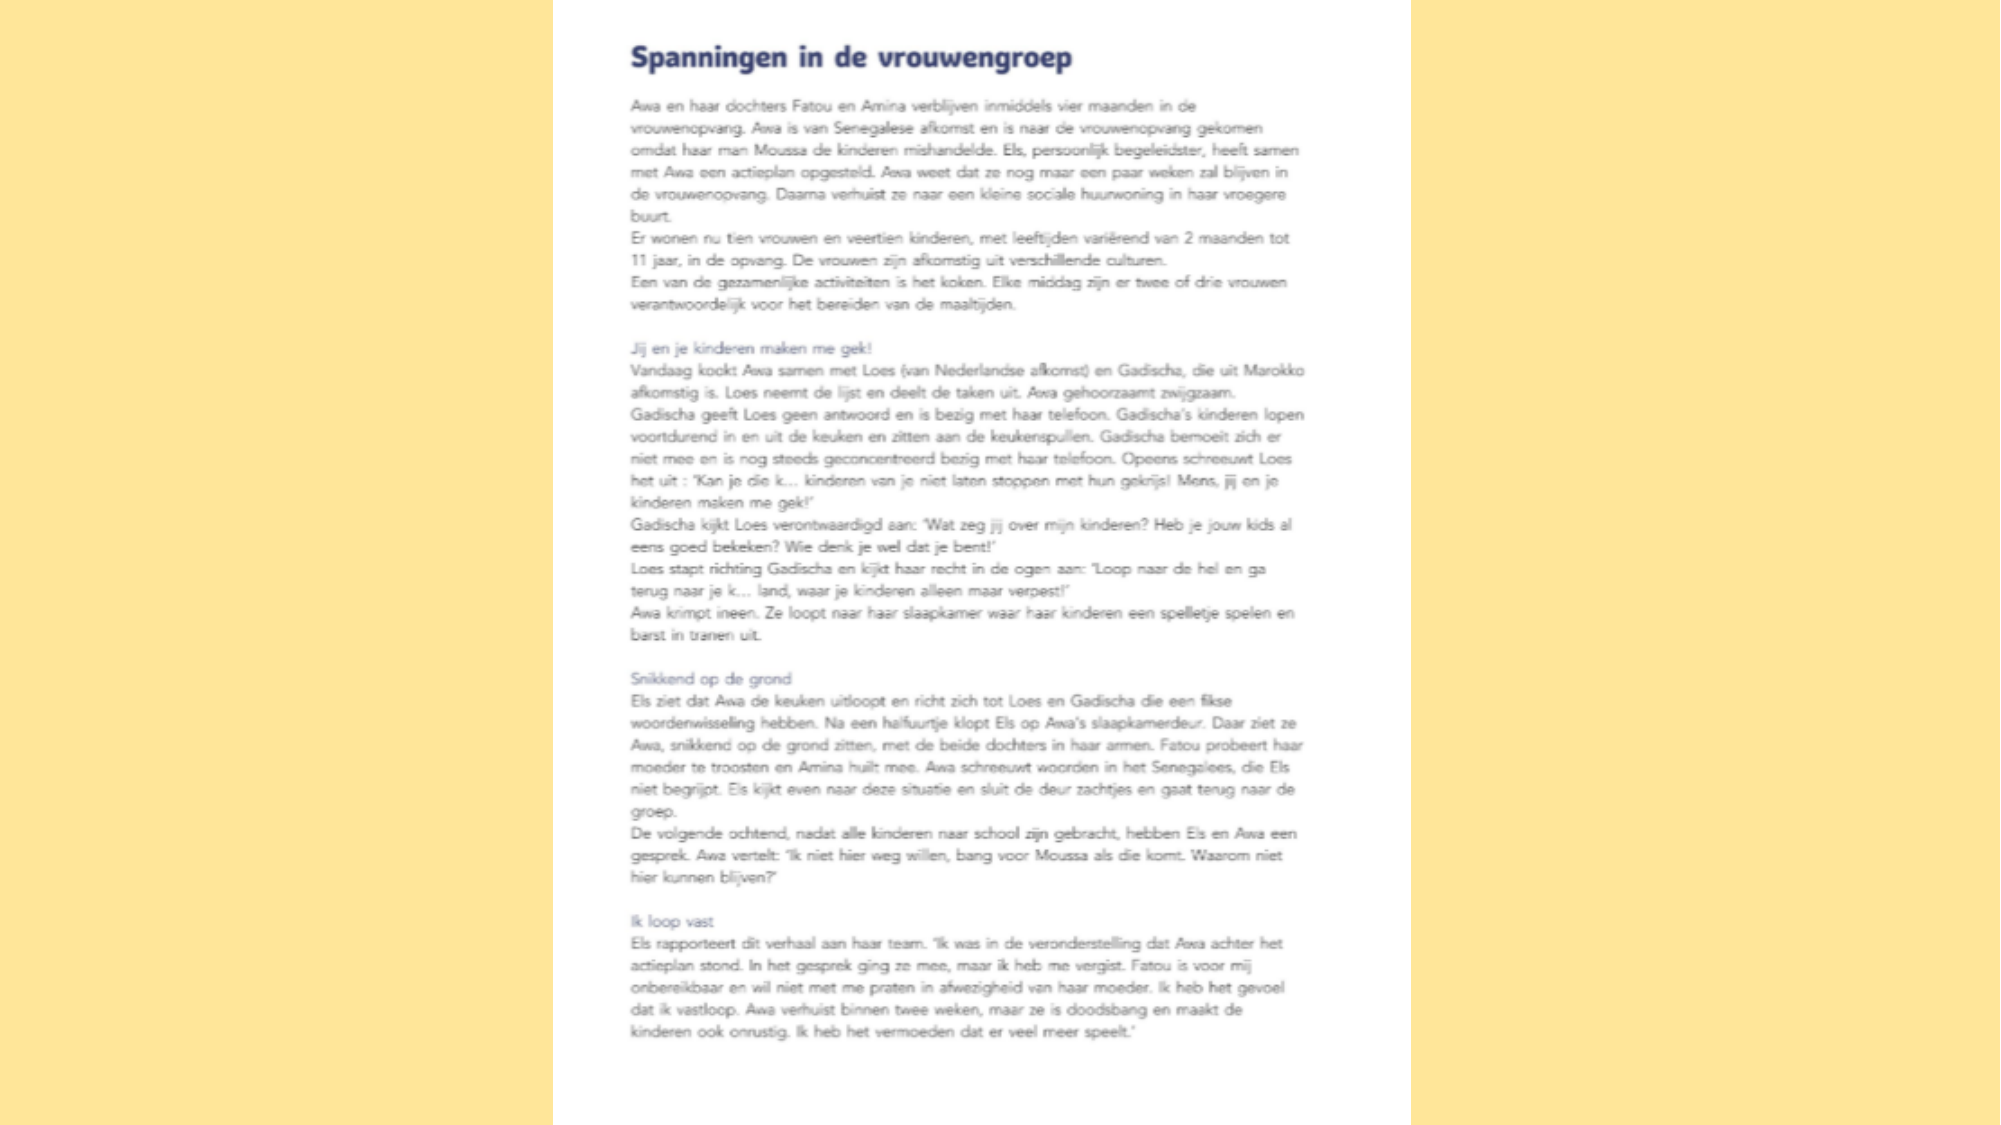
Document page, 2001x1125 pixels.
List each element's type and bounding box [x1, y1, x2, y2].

picture [553, 0, 1411, 1125]
